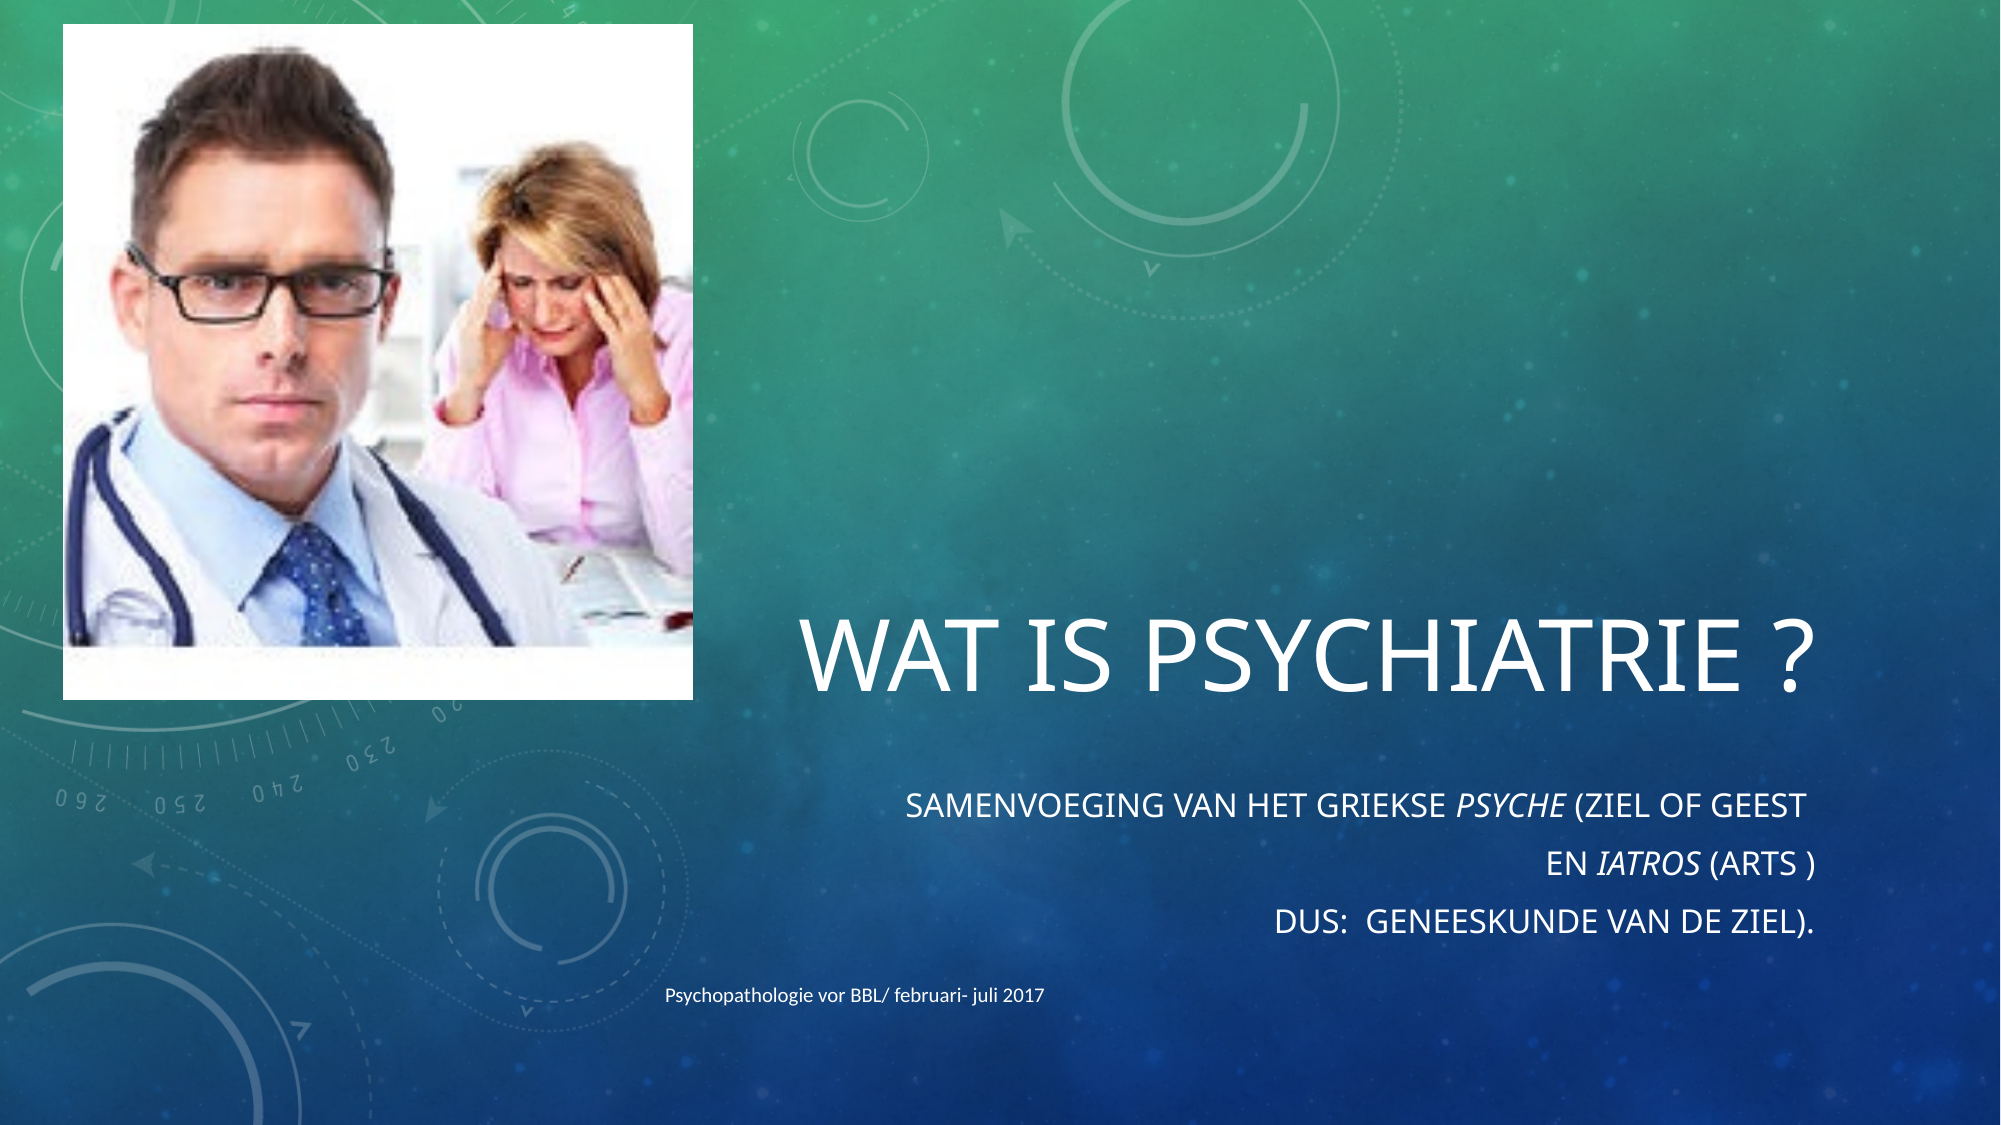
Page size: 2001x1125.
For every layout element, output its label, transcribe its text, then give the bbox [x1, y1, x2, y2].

picture [0, 0, 2001, 1125]
footer Psychopathologie vor BBL/ februari- juli 2017 [650, 963, 1453, 1025]
title Wat is psychiatrie ? [769, 391, 1831, 719]
subtitle samenvoeging van het Griekse psyche (ziel of geest en iatros (arts ) Dus: geneeskunde van de ziel). [173, 719, 1831, 950]
